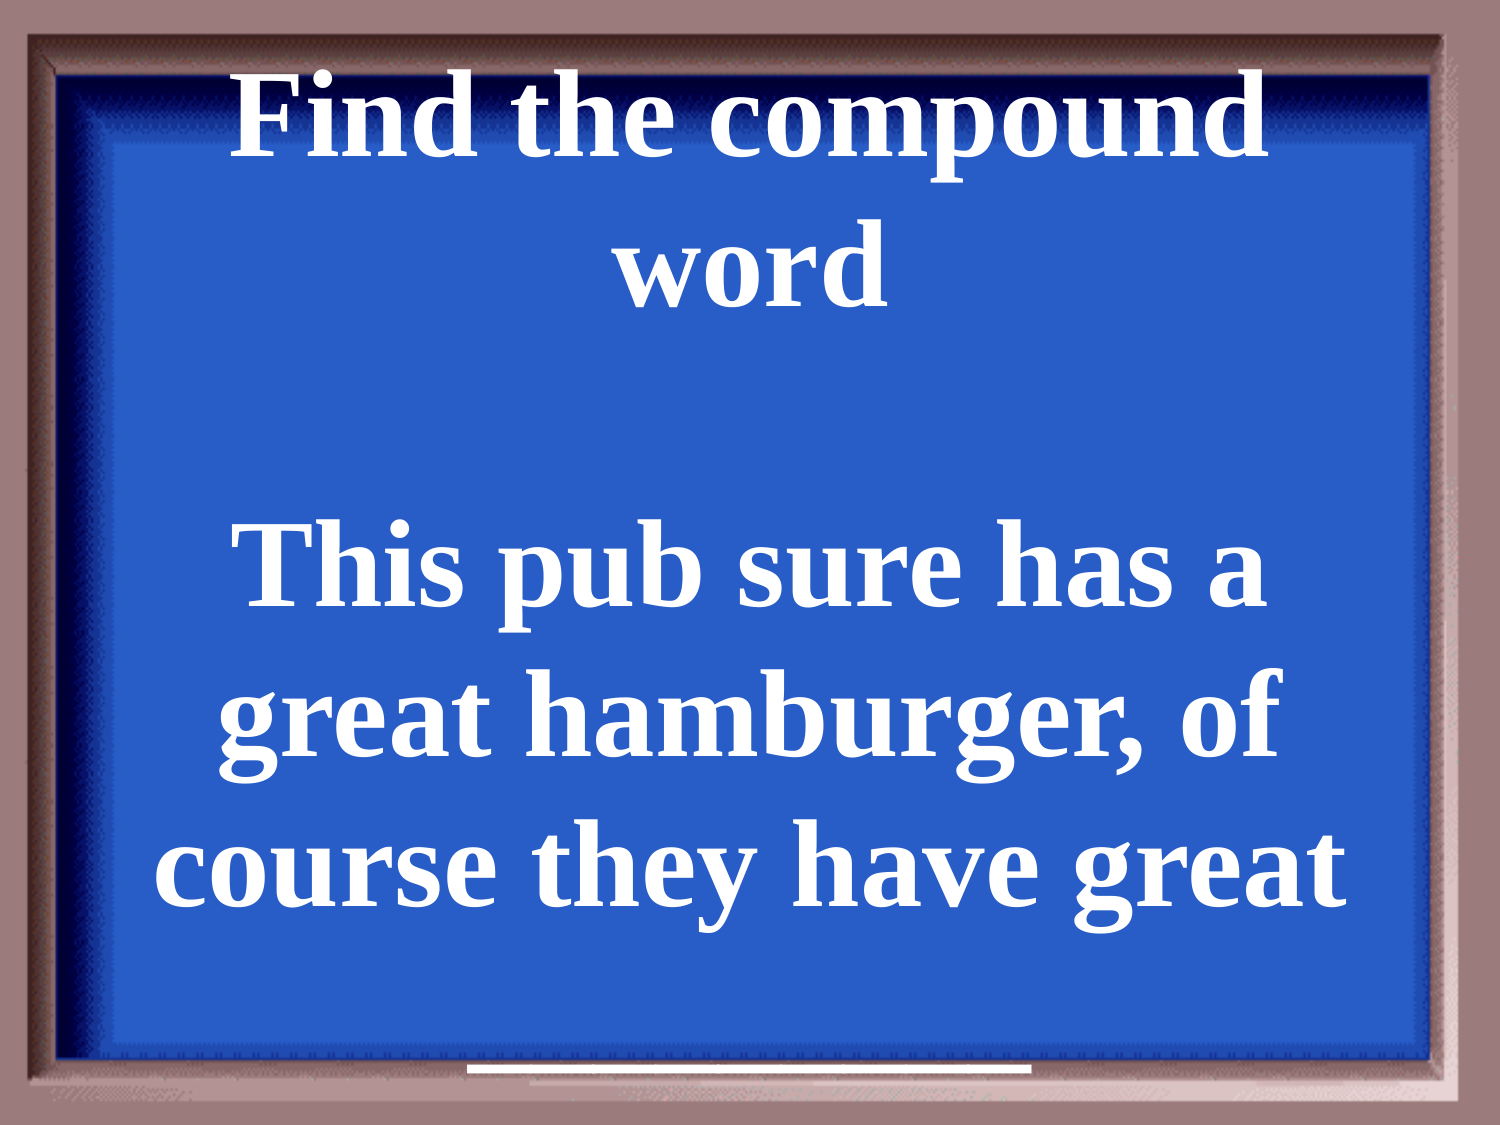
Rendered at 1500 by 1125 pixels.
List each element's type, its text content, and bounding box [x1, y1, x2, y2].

title Find the compound word This pub sure has a great hamburger, of course they have great _________ [112, 462, 1388, 650]
picture [0, 0, 1500, 1125]
